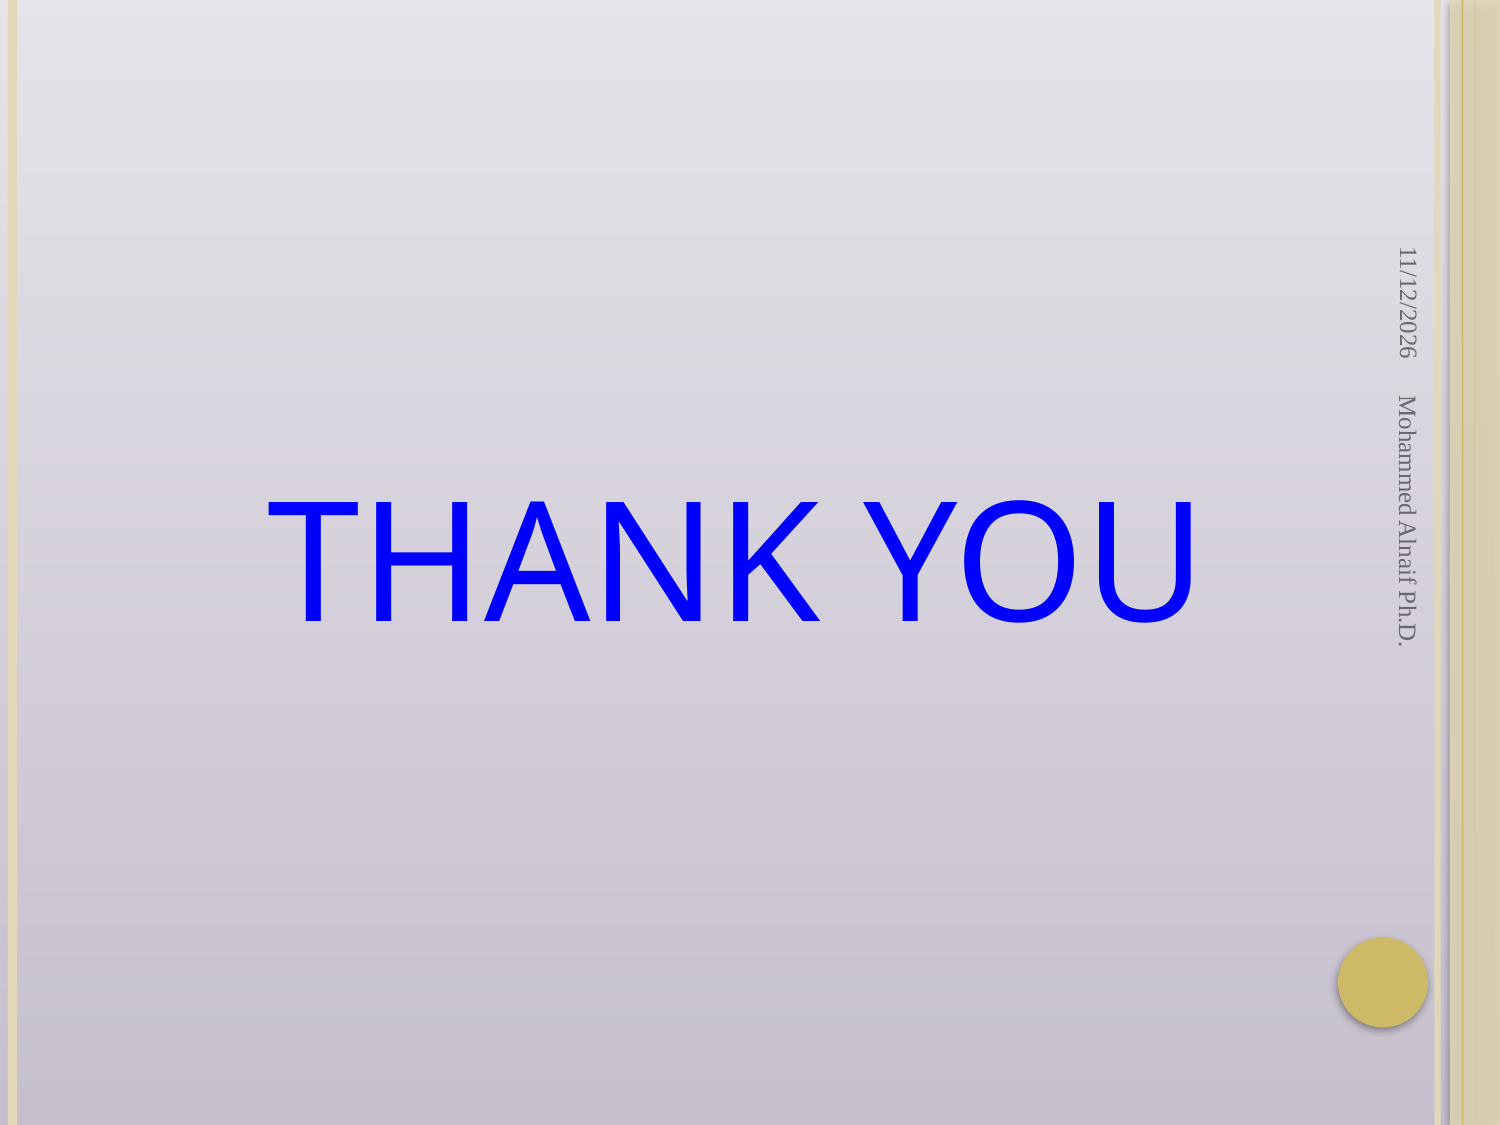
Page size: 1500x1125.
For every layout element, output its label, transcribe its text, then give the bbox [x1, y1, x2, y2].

title THANK YOU [125, 362, 1350, 663]
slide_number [1378, 43, 1442, 374]
footer Mohammed Alnaif Ph.D. [1379, 380, 1440, 906]
